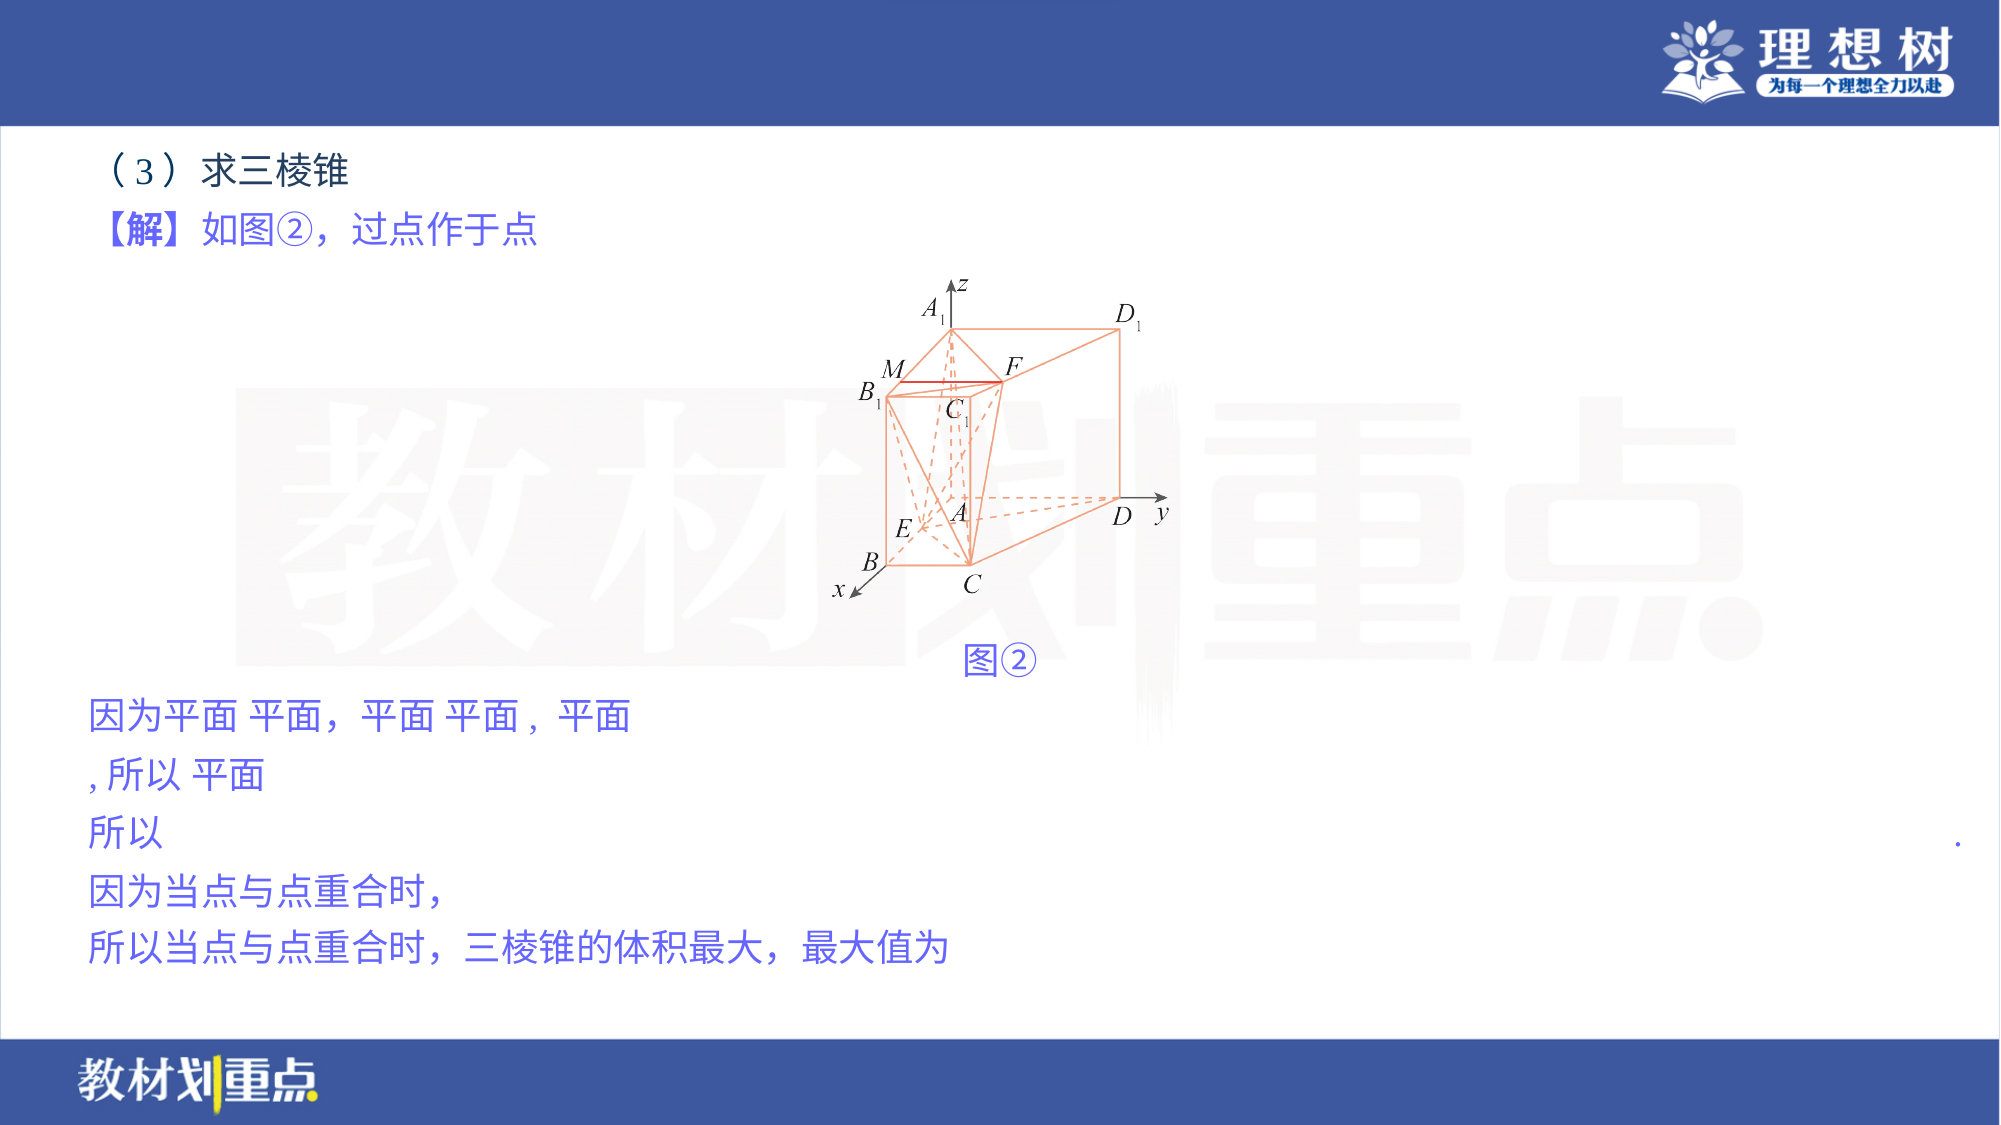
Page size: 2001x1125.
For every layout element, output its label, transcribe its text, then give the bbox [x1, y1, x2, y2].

picture [0, 0, 2000, 1125]
text_box 图② [958, 625, 1043, 679]
